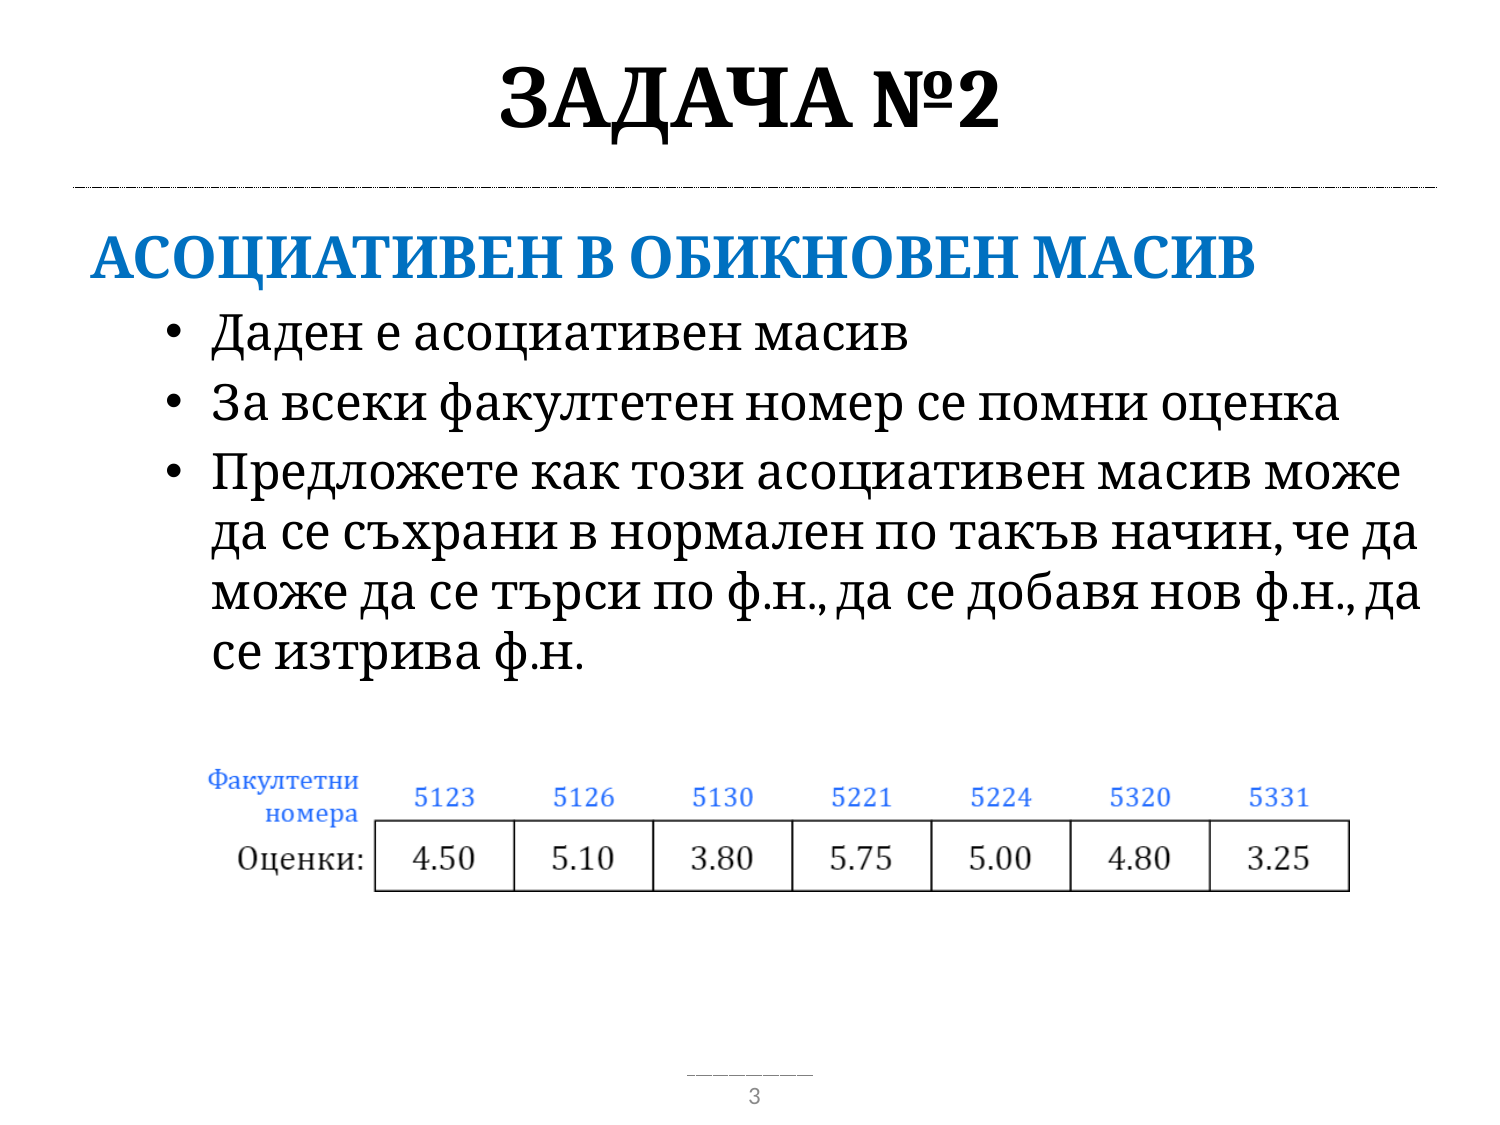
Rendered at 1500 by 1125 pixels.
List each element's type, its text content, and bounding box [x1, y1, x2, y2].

picture [149, 762, 1351, 892]
slide_number 3 [579, 1065, 930, 1125]
title Задача №2 [0, 0, 1500, 188]
list Асоциативен в обикновен масив Даден е асоциативен масив За всеки факултетен номер се помни оценка Предложете как този асоциативен масив може да се съхрани в нормален по такъв начин, че да може да се търси по ф.н., да се добавя нов ф.н., да се изтрива ф.н. [75, 212, 1450, 1063]
